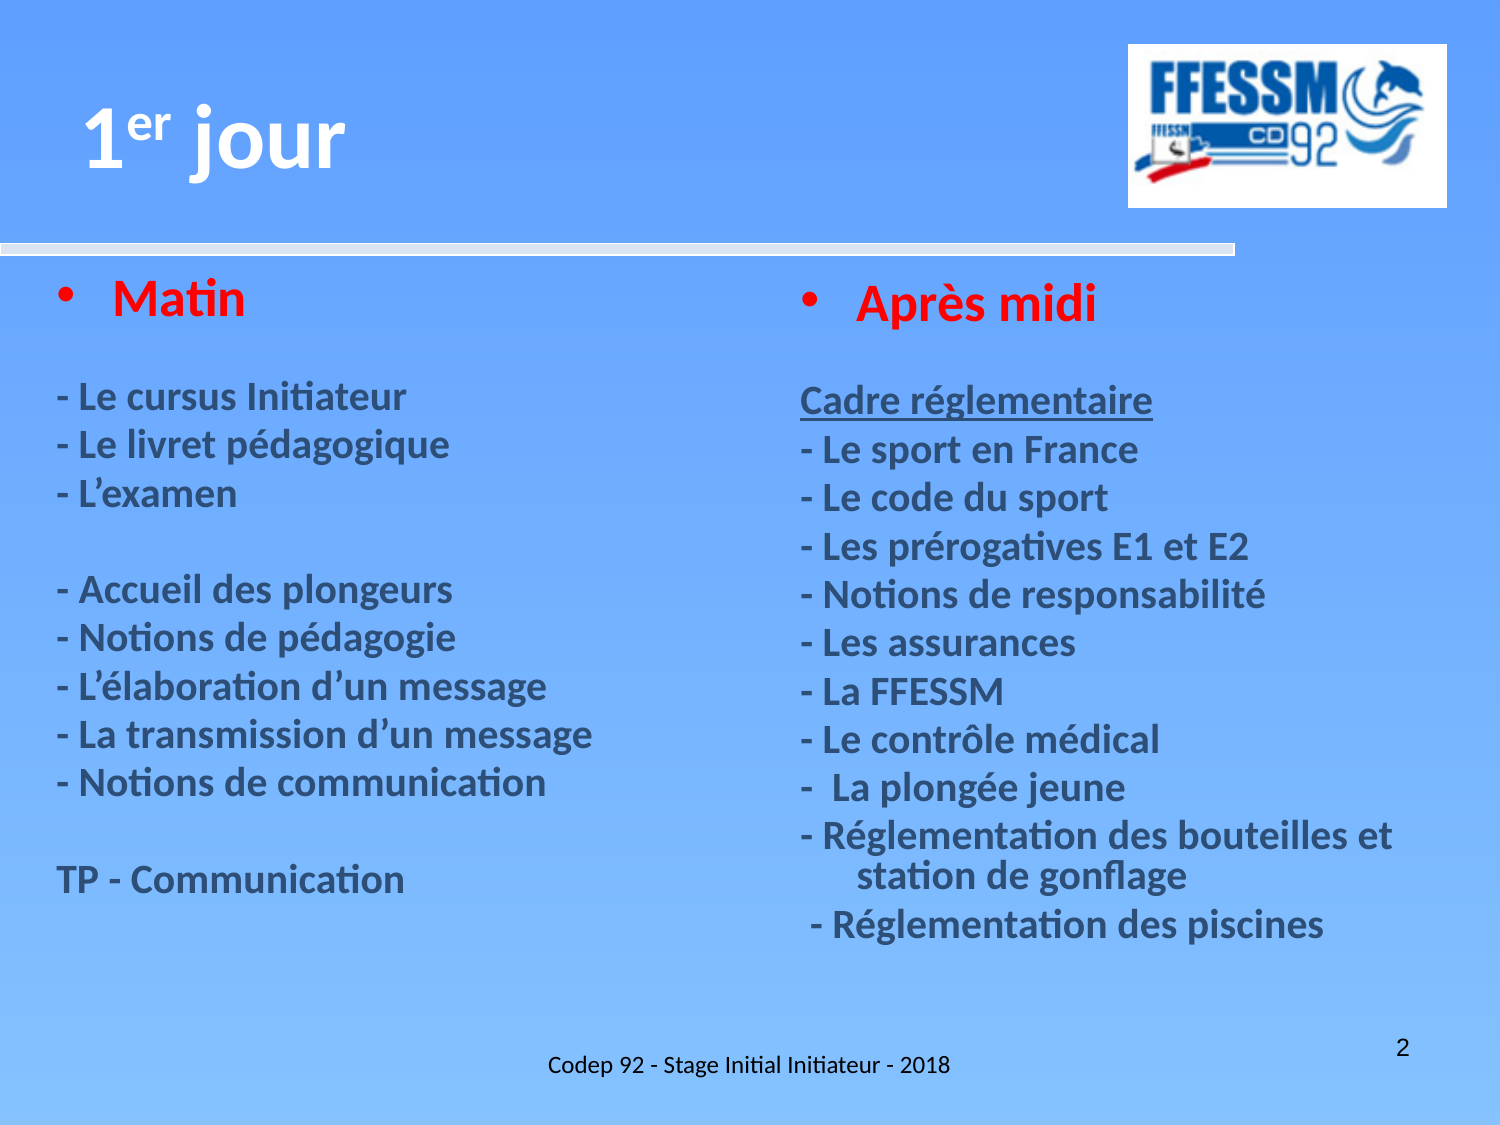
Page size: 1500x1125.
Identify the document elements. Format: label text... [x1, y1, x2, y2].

list Après midi Cadre réglementaire - Le sport en France - Le code du sport - Les prérogatives E1 et E2 - Notions de responsabilité - Les assurances - La FFESSM - Le contrôle médical - La plongée jeune - Réglementation des bouteilles et station de gonflage - Réglementation des piscines [785, 271, 1448, 1005]
footer Codep 92 - Stage Initial Initiateur - 2018 [512, 1024, 988, 1103]
list Matin - Le cursus Initiateur - Le livret pédagogique - L’examen - Accueil des plongeurs - Notions de pédagogie - L’élaboration d’un message - La transmission d’un message - Notions de communication TP - Communication [41, 267, 704, 1088]
slide_number 2 [1074, 1024, 1425, 1103]
picture [1128, 44, 1447, 208]
title 1er jour [64, 54, 431, 209]
